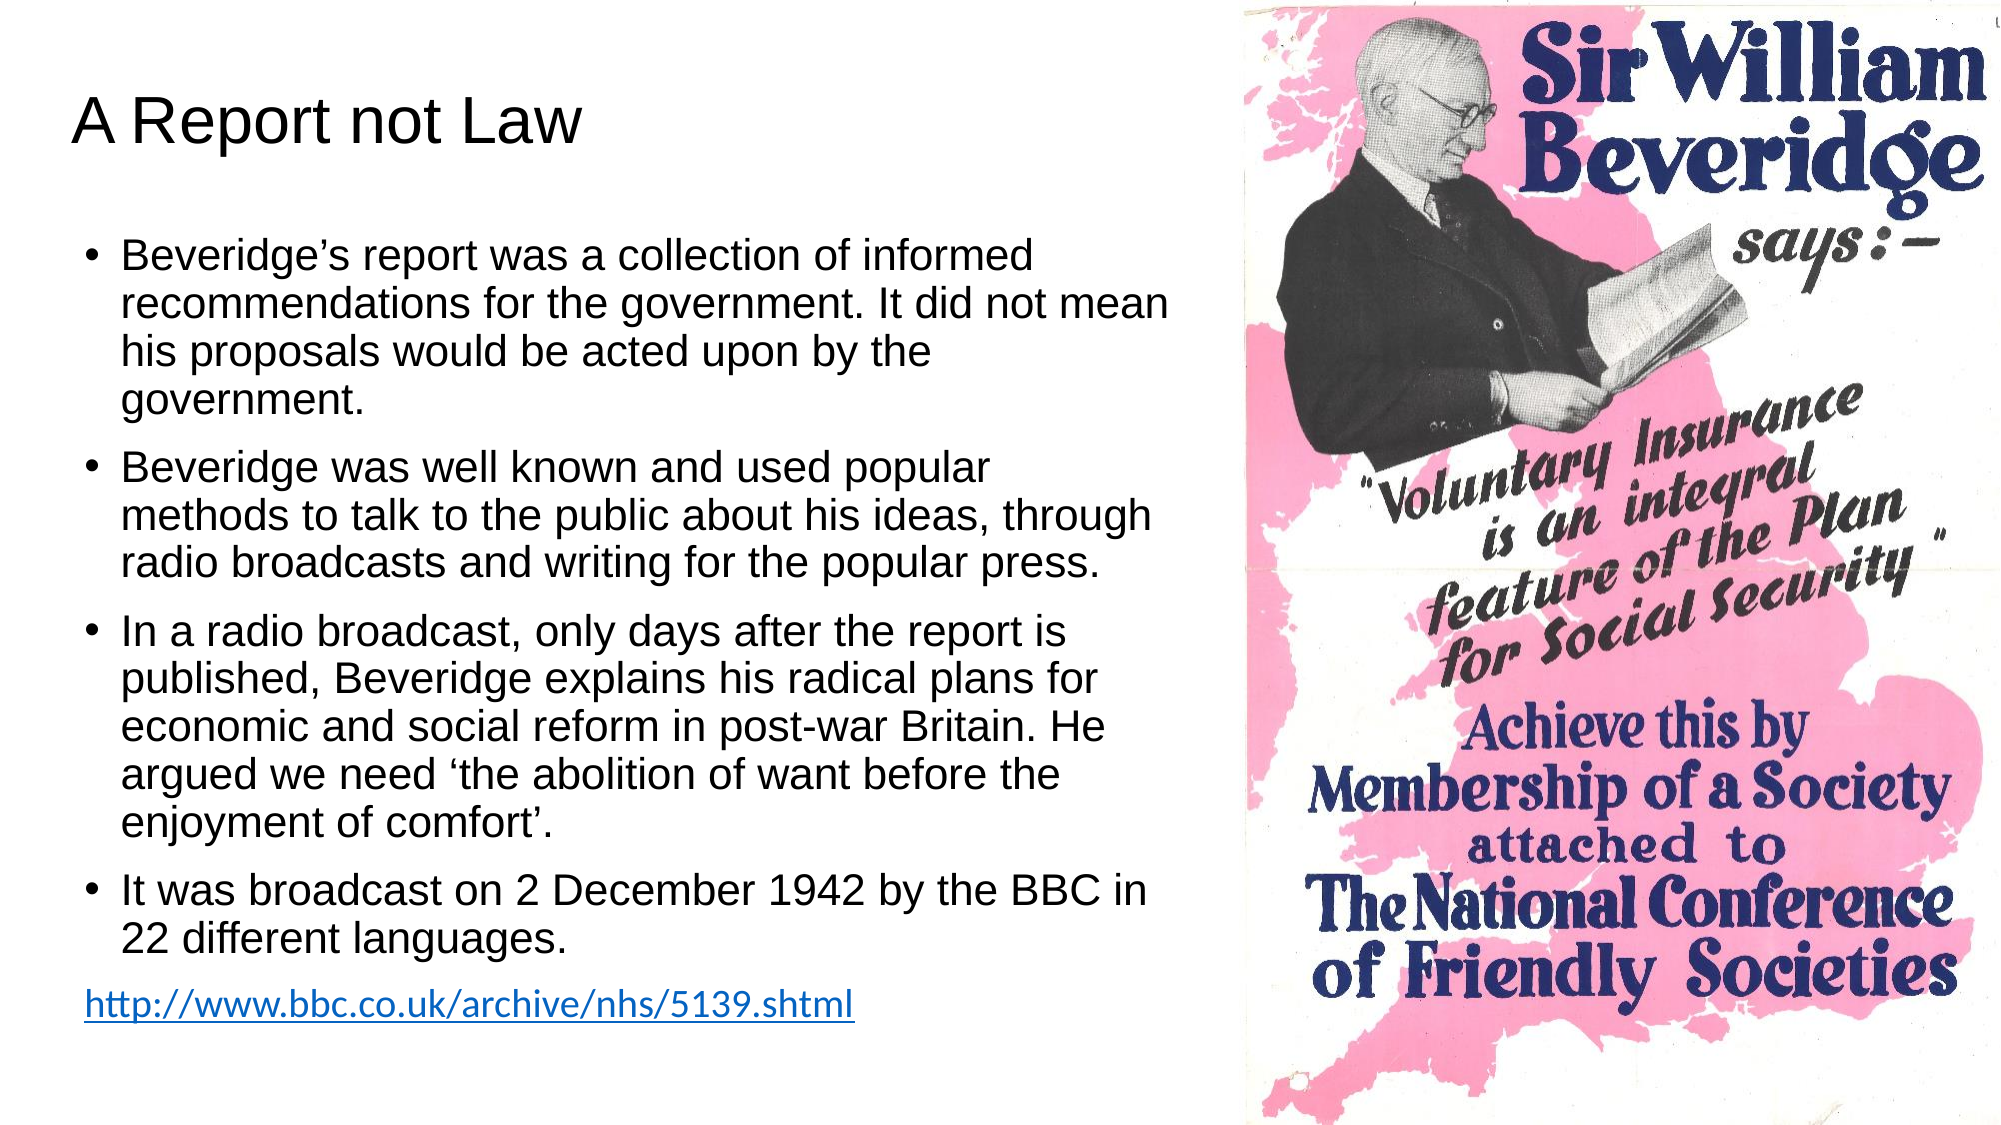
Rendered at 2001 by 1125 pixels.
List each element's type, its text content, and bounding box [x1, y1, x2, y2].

list Beveridge’s report was a collection of informed recommendations for the government. It did not mean his proposals would be acted upon by the government. Beveridge was well known and used popular methods to talk to the public about his ideas, through radio broadcasts and writing for the popular press. In a radio broadcast, only days after the report is published, Beveridge explains his radical plans for economic and social reform in post-war Britain. He argued we need ‘the abolition of want before the enjoyment of comfort’. It was broadcast on 2 December 1942 by the BBC in 22 different languages. http://www.bbc.co.uk/archive/nhs/5139.shtml [69, 224, 1187, 1066]
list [1239, 0, 2000, 1125]
title A Report not Law [56, 46, 1157, 266]
